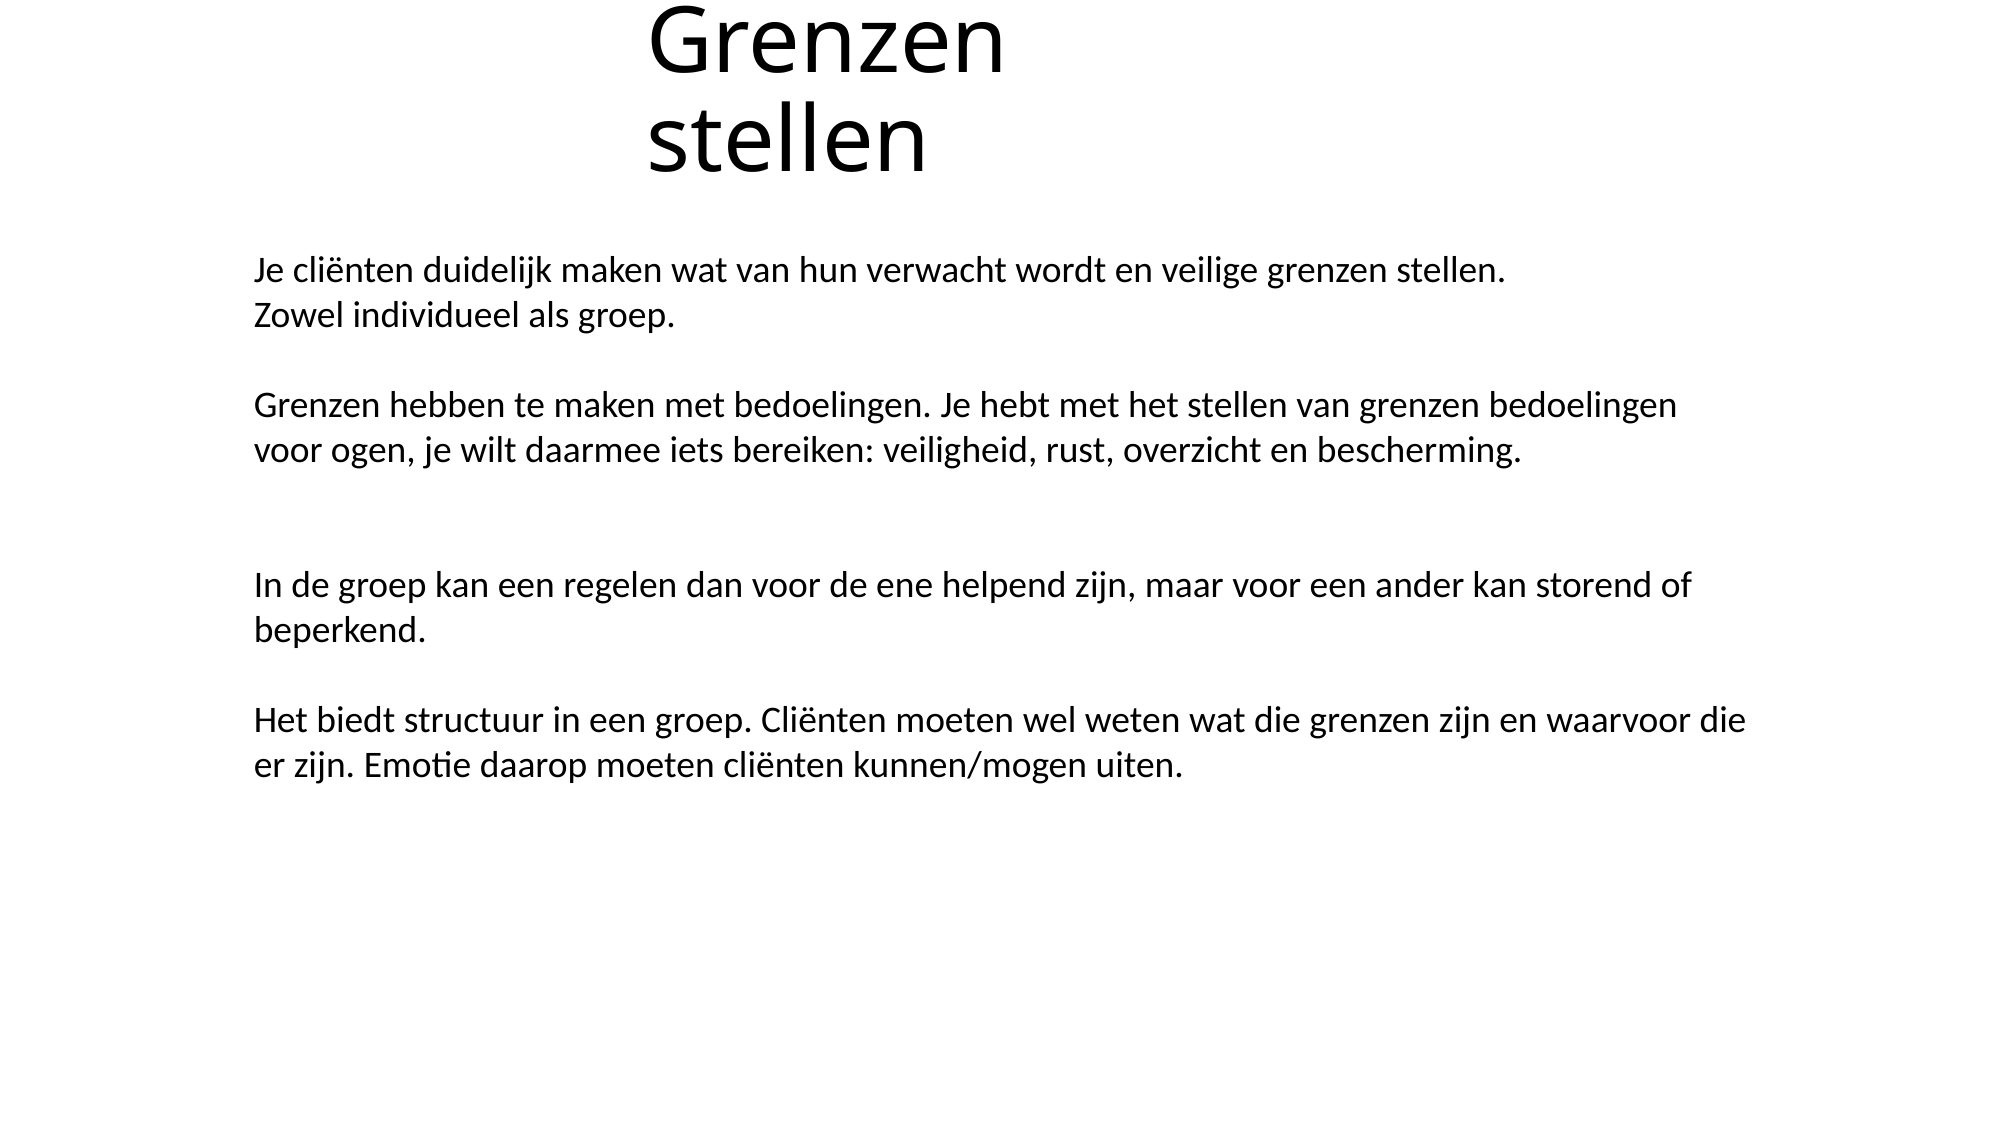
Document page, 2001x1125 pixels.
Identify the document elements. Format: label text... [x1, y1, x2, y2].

title Grenzen stellen [631, 0, 1286, 186]
text_box Je cliënten duidelijk maken wat van hun verwacht wordt en veilige grenzen stellen. Zowel individueel als groep. Grenzen hebben te maken met bedoelingen. Je hebt met het stellen van grenzen bedoelingen voor ogen, je wilt daarmee iets bereiken: veiligheid, rust, overzicht en bescherming. In de groep kan een regelen dan voor de ene helpend zijn, maar voor een ander kan storend of beperkend. Het biedt structuur in een groep. Cliënten moeten wel weten wat die grenzen zijn en waarvoor die er zijn. Emotie daarop moeten cliënten kunnen/mogen uiten. [239, 237, 1769, 928]
